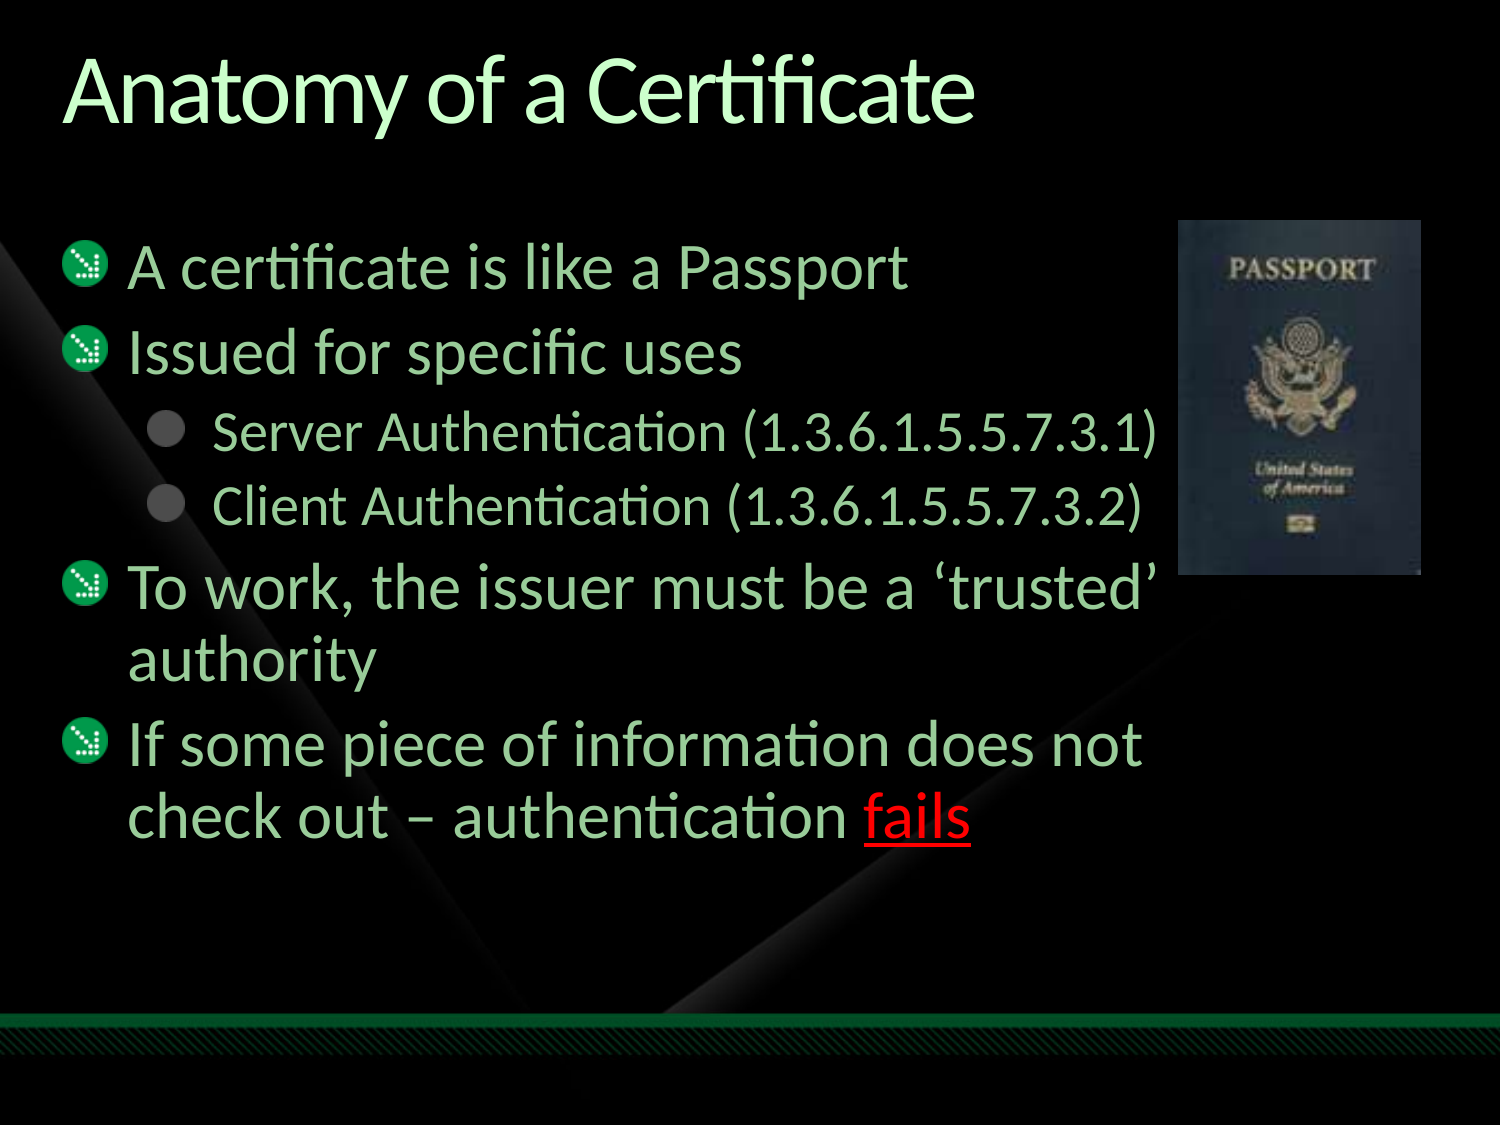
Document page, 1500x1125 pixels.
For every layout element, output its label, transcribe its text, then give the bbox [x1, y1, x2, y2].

picture [0, 0, 1500, 1125]
title Anatomy of a Certificate [62, 37, 1438, 147]
list A certificate is like a Passport Issued for specific uses Server Authentication (1.3.6.1.5.5.7.3.1) Client Authentication (1.3.6.1.5.5.7.3.2) To work, the issuer must be a ‘trusted’ authority If some piece of information does not check out – authentication fails [62, 231, 1255, 980]
